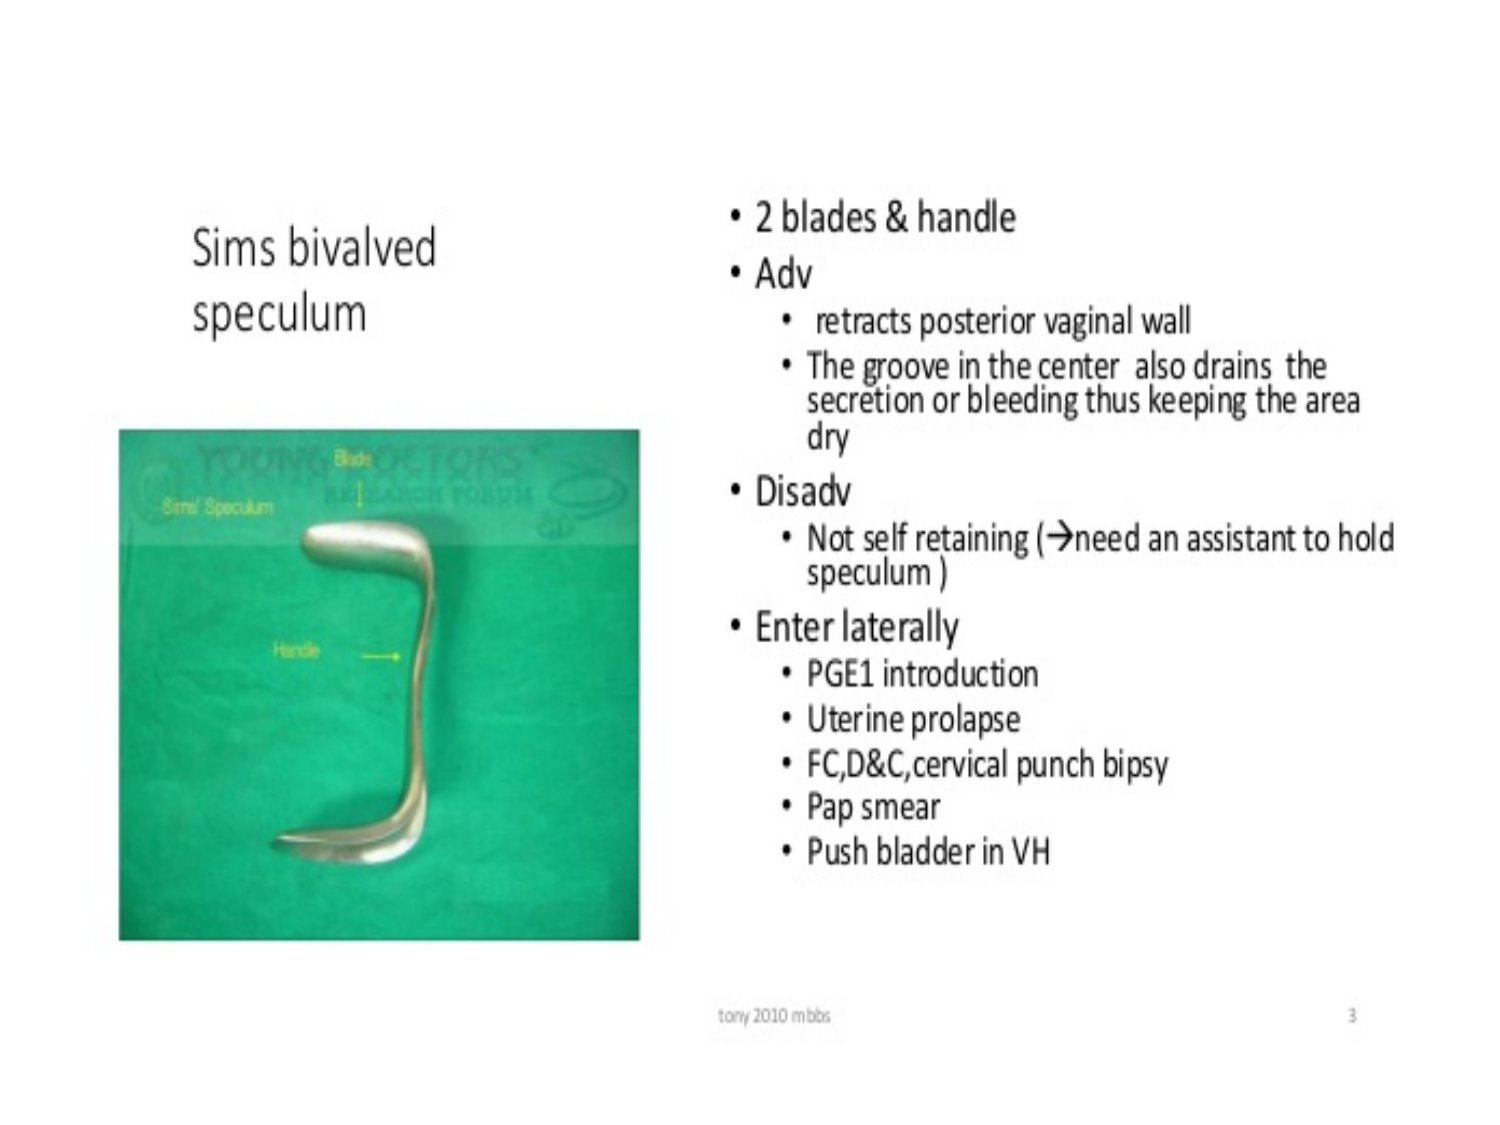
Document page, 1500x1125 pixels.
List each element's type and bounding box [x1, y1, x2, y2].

picture [87, 49, 1463, 1063]
